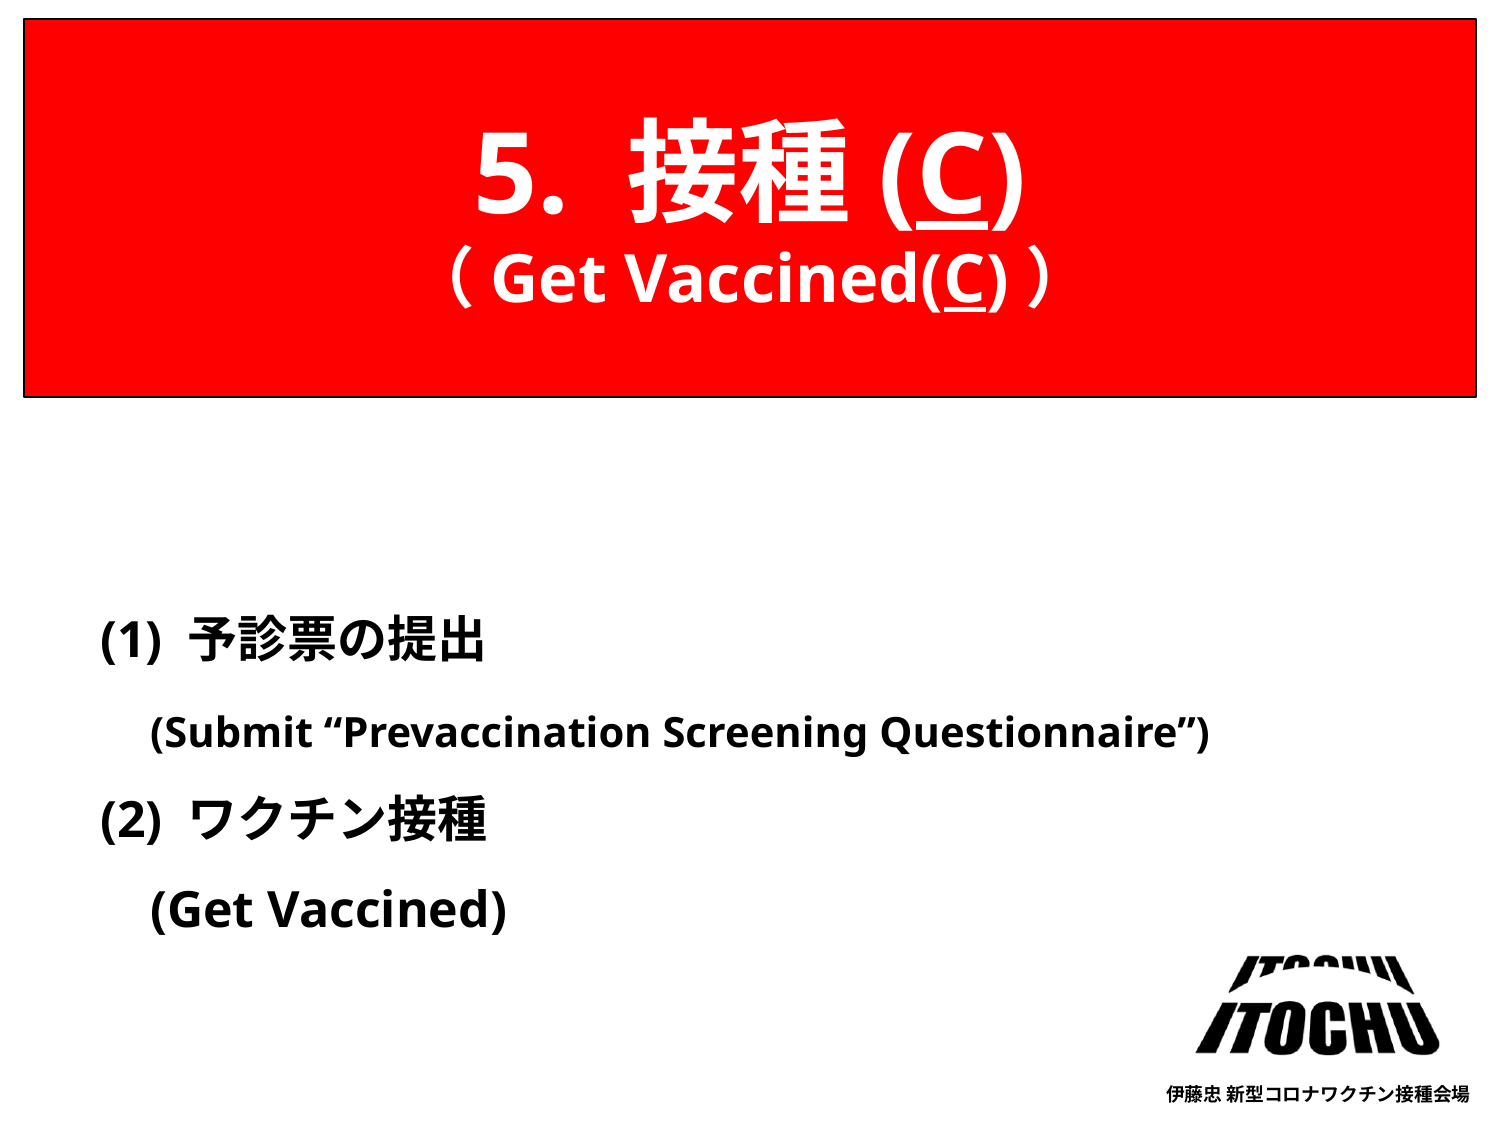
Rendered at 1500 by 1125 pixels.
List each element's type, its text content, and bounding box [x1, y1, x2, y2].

text_box 伊藤忠 新型コロナワクチン接種会場 [1145, 1072, 1491, 1116]
text_box 5. 接種(C) （Get Vaccined(C)） [21, 17, 1479, 399]
picture [1186, 940, 1450, 1068]
text_box (1) 予診票の提出 (Submit “Prevaccination Screening Questionnaire”) (2) ワクチン接種 (Get Vaccined) [21, 419, 1479, 1096]
